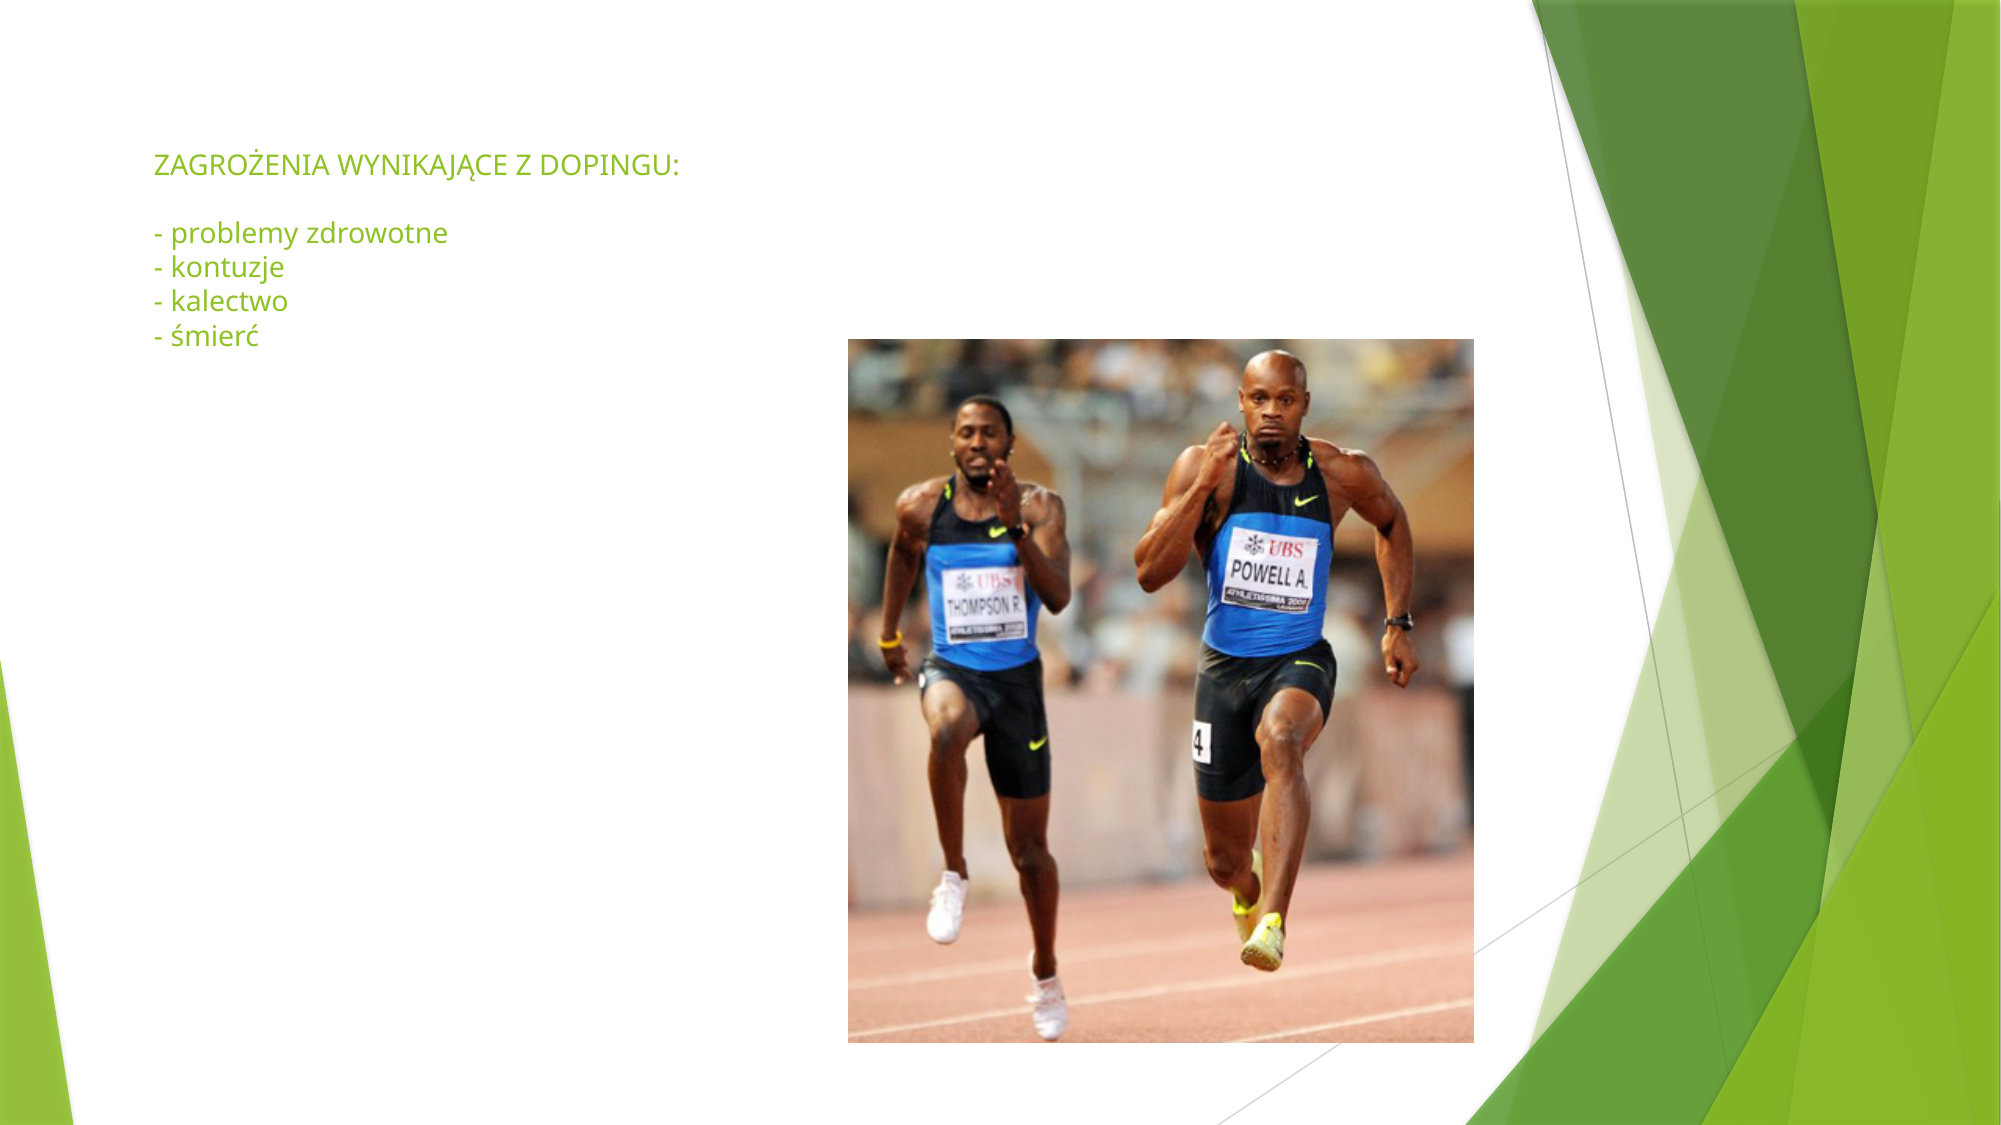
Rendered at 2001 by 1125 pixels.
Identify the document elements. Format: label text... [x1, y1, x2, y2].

picture [848, 339, 1475, 1044]
title ZAGROŻENIA WYNIKAJĄCE Z DOPINGU: - problemy zdrowotne - kontuzje - kalectwo - śmierć [138, 139, 1676, 469]
